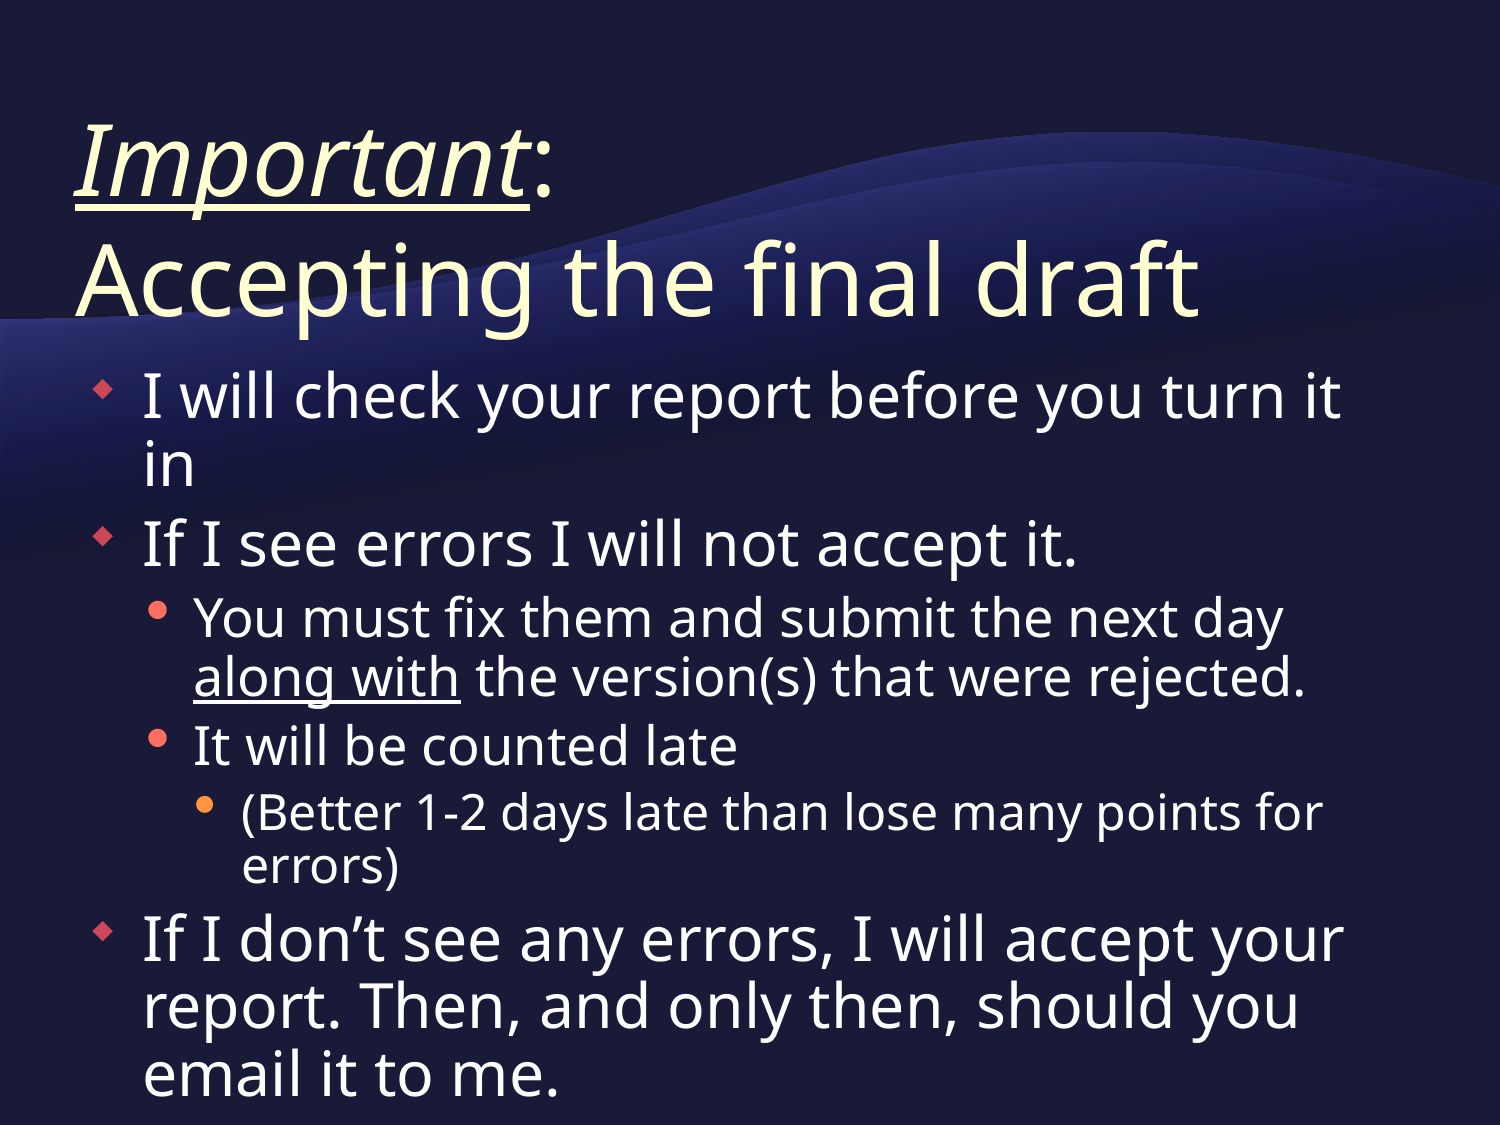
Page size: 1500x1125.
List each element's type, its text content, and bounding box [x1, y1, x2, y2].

title Important: Accepting the final draft [75, 87, 1425, 338]
list I will check your report before you turn it in If I see errors I will not accept it. You must fix them and submit the next day along with the version(s) that were rejected. It will be counted late (Better 1-2 days late than lose many points for errors) If I don’t see any errors, I will accept your report. Then, and only then, should you email it to me. [75, 357, 1425, 1033]
